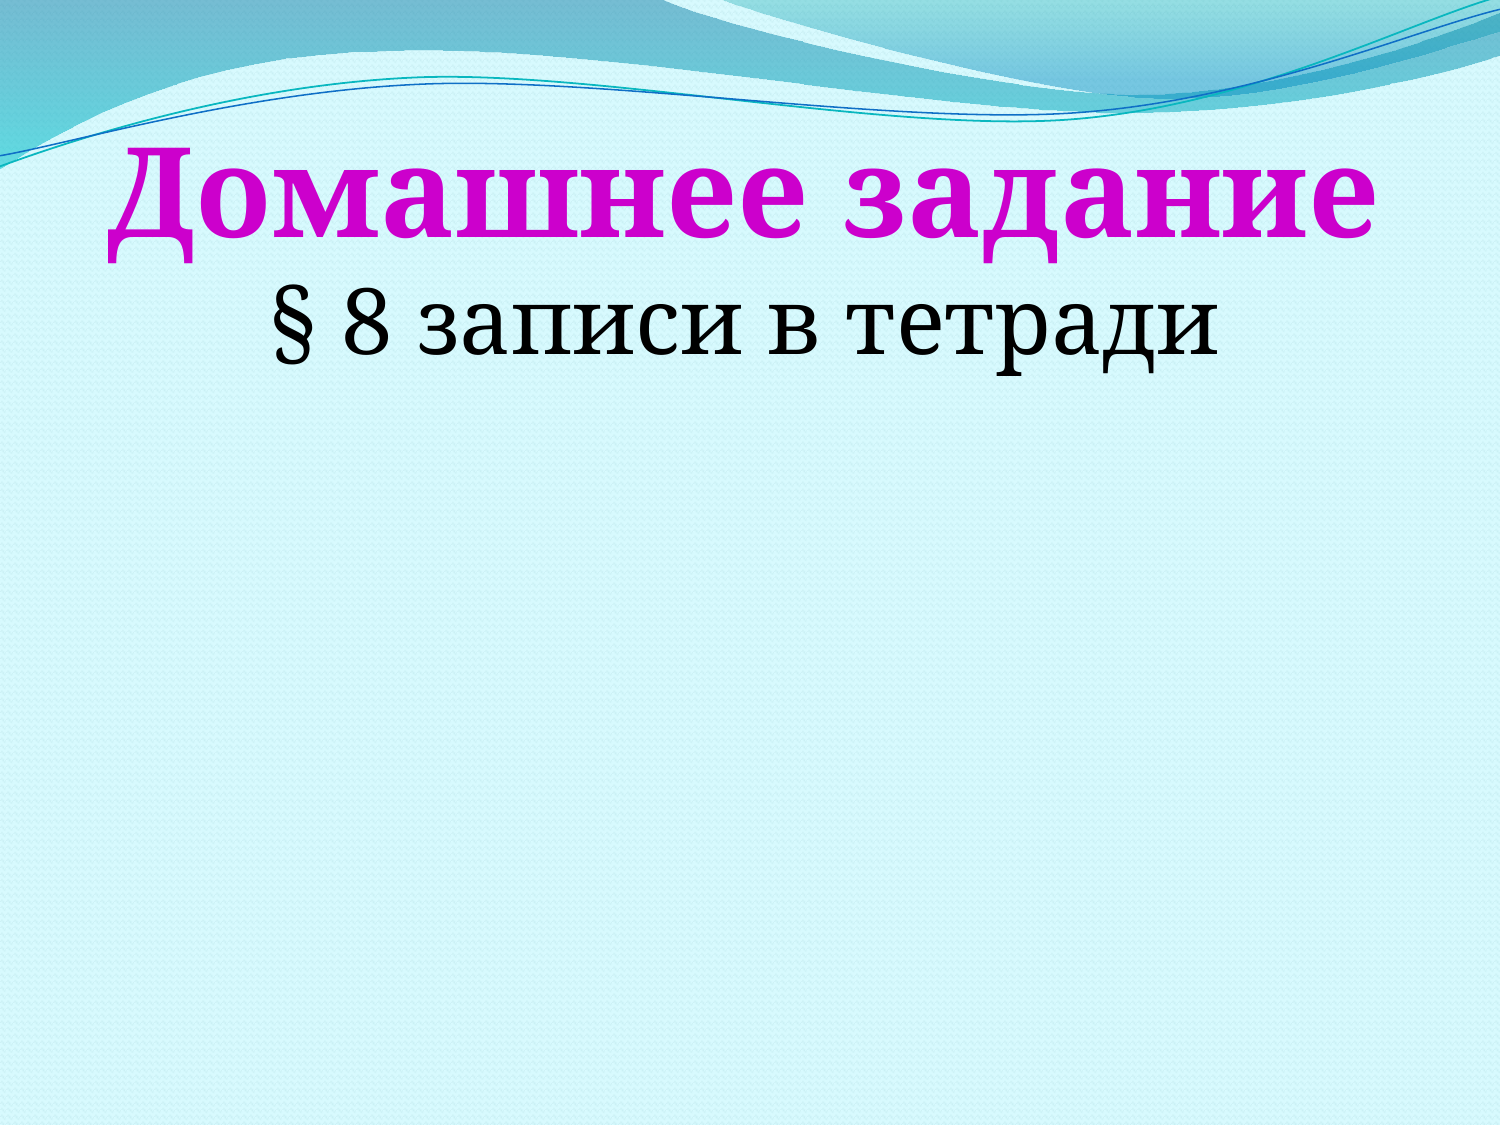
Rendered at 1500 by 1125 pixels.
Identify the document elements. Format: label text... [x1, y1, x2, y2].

text_box Домашнее задание § 8 записи в тетради [81, 105, 1407, 491]
